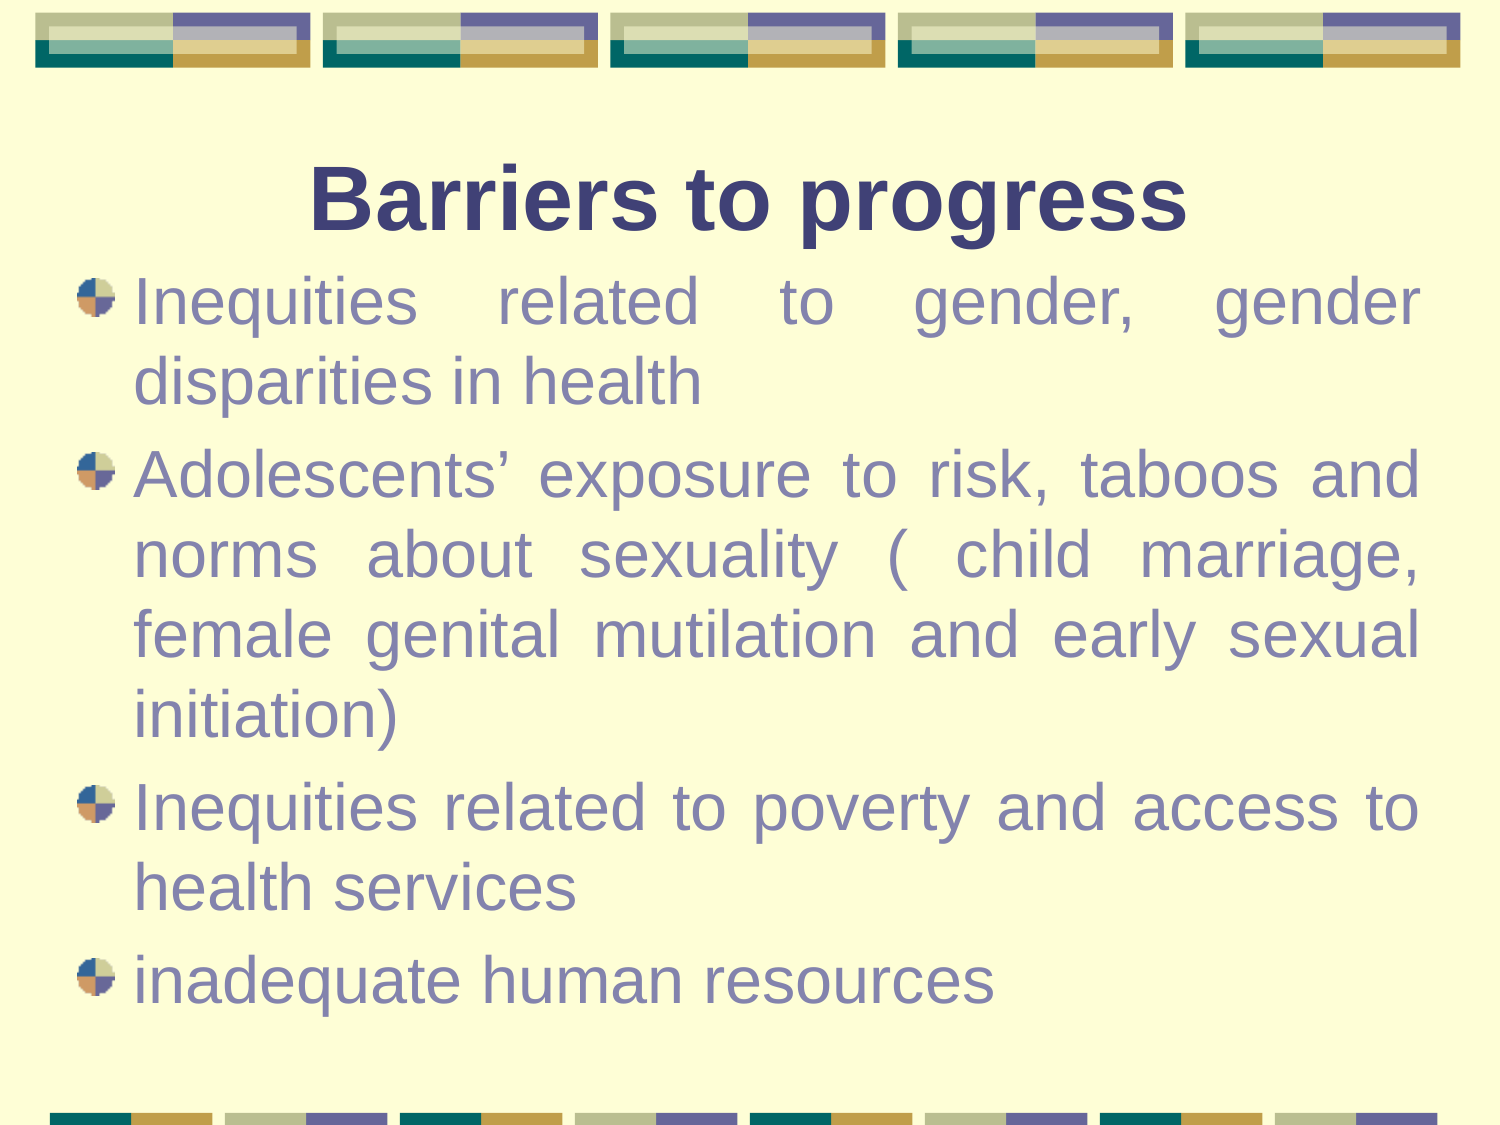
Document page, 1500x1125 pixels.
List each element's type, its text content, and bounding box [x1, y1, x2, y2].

picture [77, 958, 115, 996]
list Inequities related to gender, gender disparities in health Adolescents’ exposure to risk, taboos and norms about sexuality ( child marriage, female genital mutilation and early sexual initiation) Inequities related to poverty and access to health services inadequate human resources [62, 249, 1438, 1088]
picture [77, 452, 115, 490]
title Barriers to progress [112, 99, 1388, 249]
picture [77, 278, 115, 317]
picture [77, 785, 115, 823]
